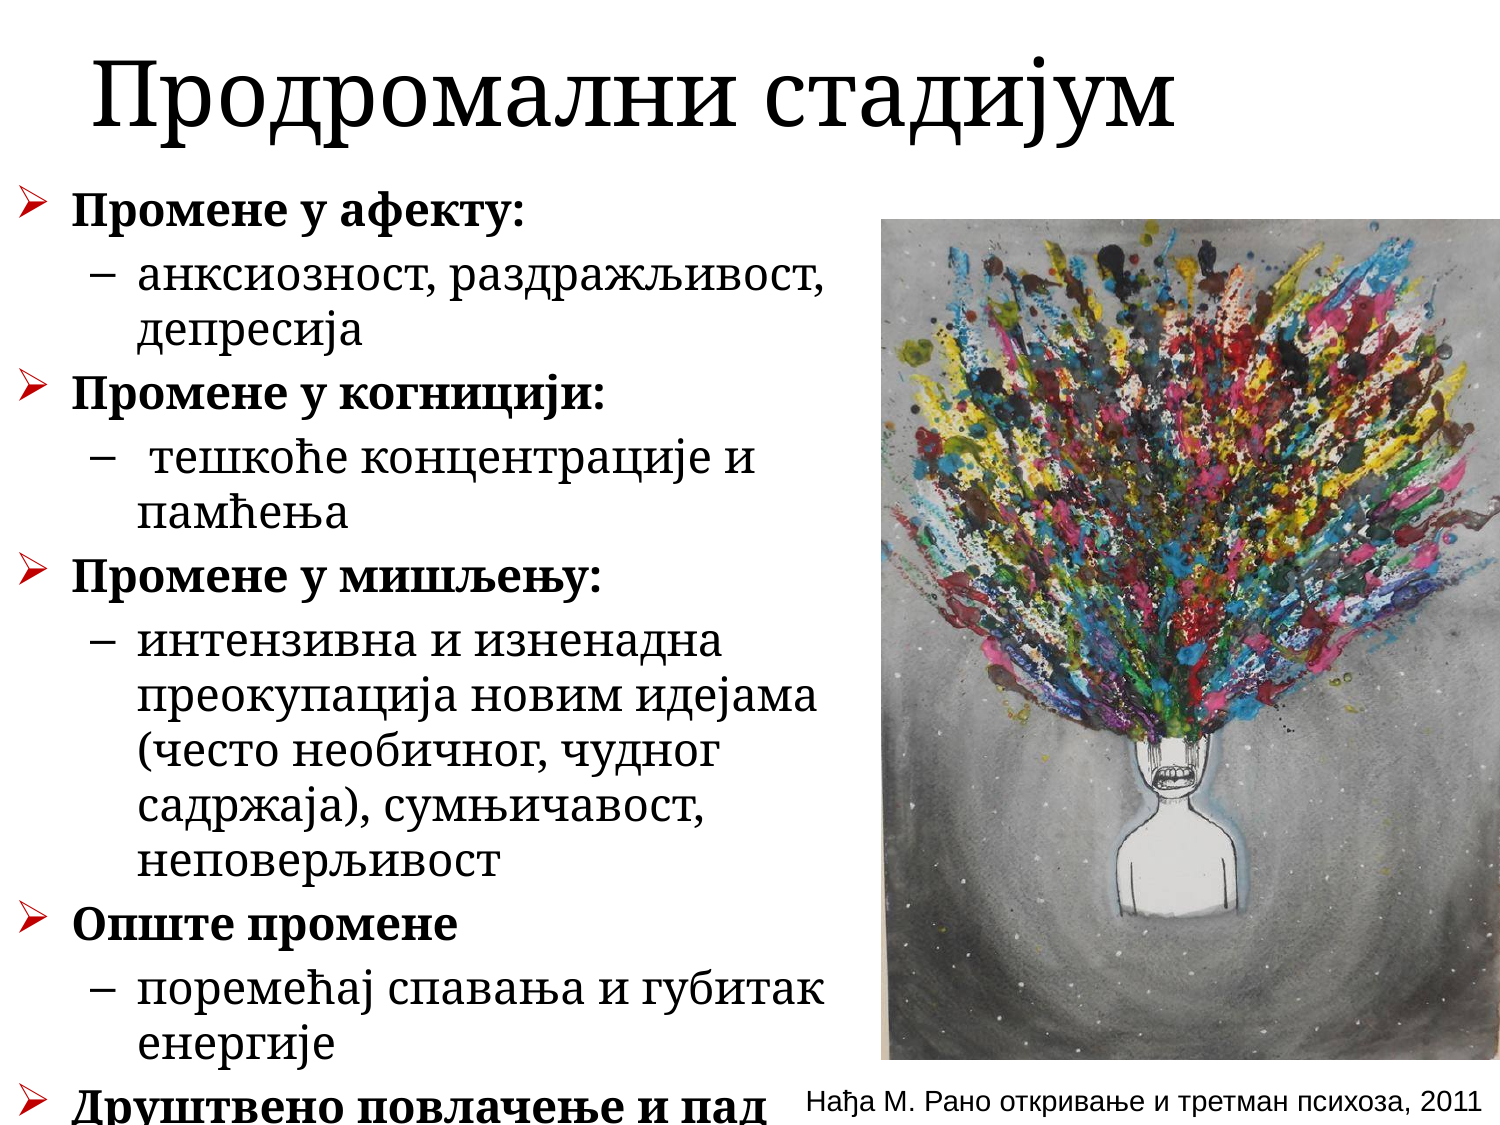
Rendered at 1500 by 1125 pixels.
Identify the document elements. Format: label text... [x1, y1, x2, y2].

title Продромални стадијум [74, 18, 1426, 162]
text_box Нађа М. Рано откривање и третман психоза, 2011 [790, 1074, 1499, 1125]
list Промене у афекту: анксиозност, раздражљивост, депресија Промене у когницији: тешкоће концентрације и памћења Промене у мишљењу: интензивна и изненадна преокупација новим идејама (често необичног, чудног садржаја), сумњичавост, неповерљивост Опште промене поремећај спавања и губитак енергије Друштвено повлачење и пад ефикасности и интересовања у уобичајеним дневним активностима [0, 172, 881, 1006]
picture [880, 219, 1500, 1061]
